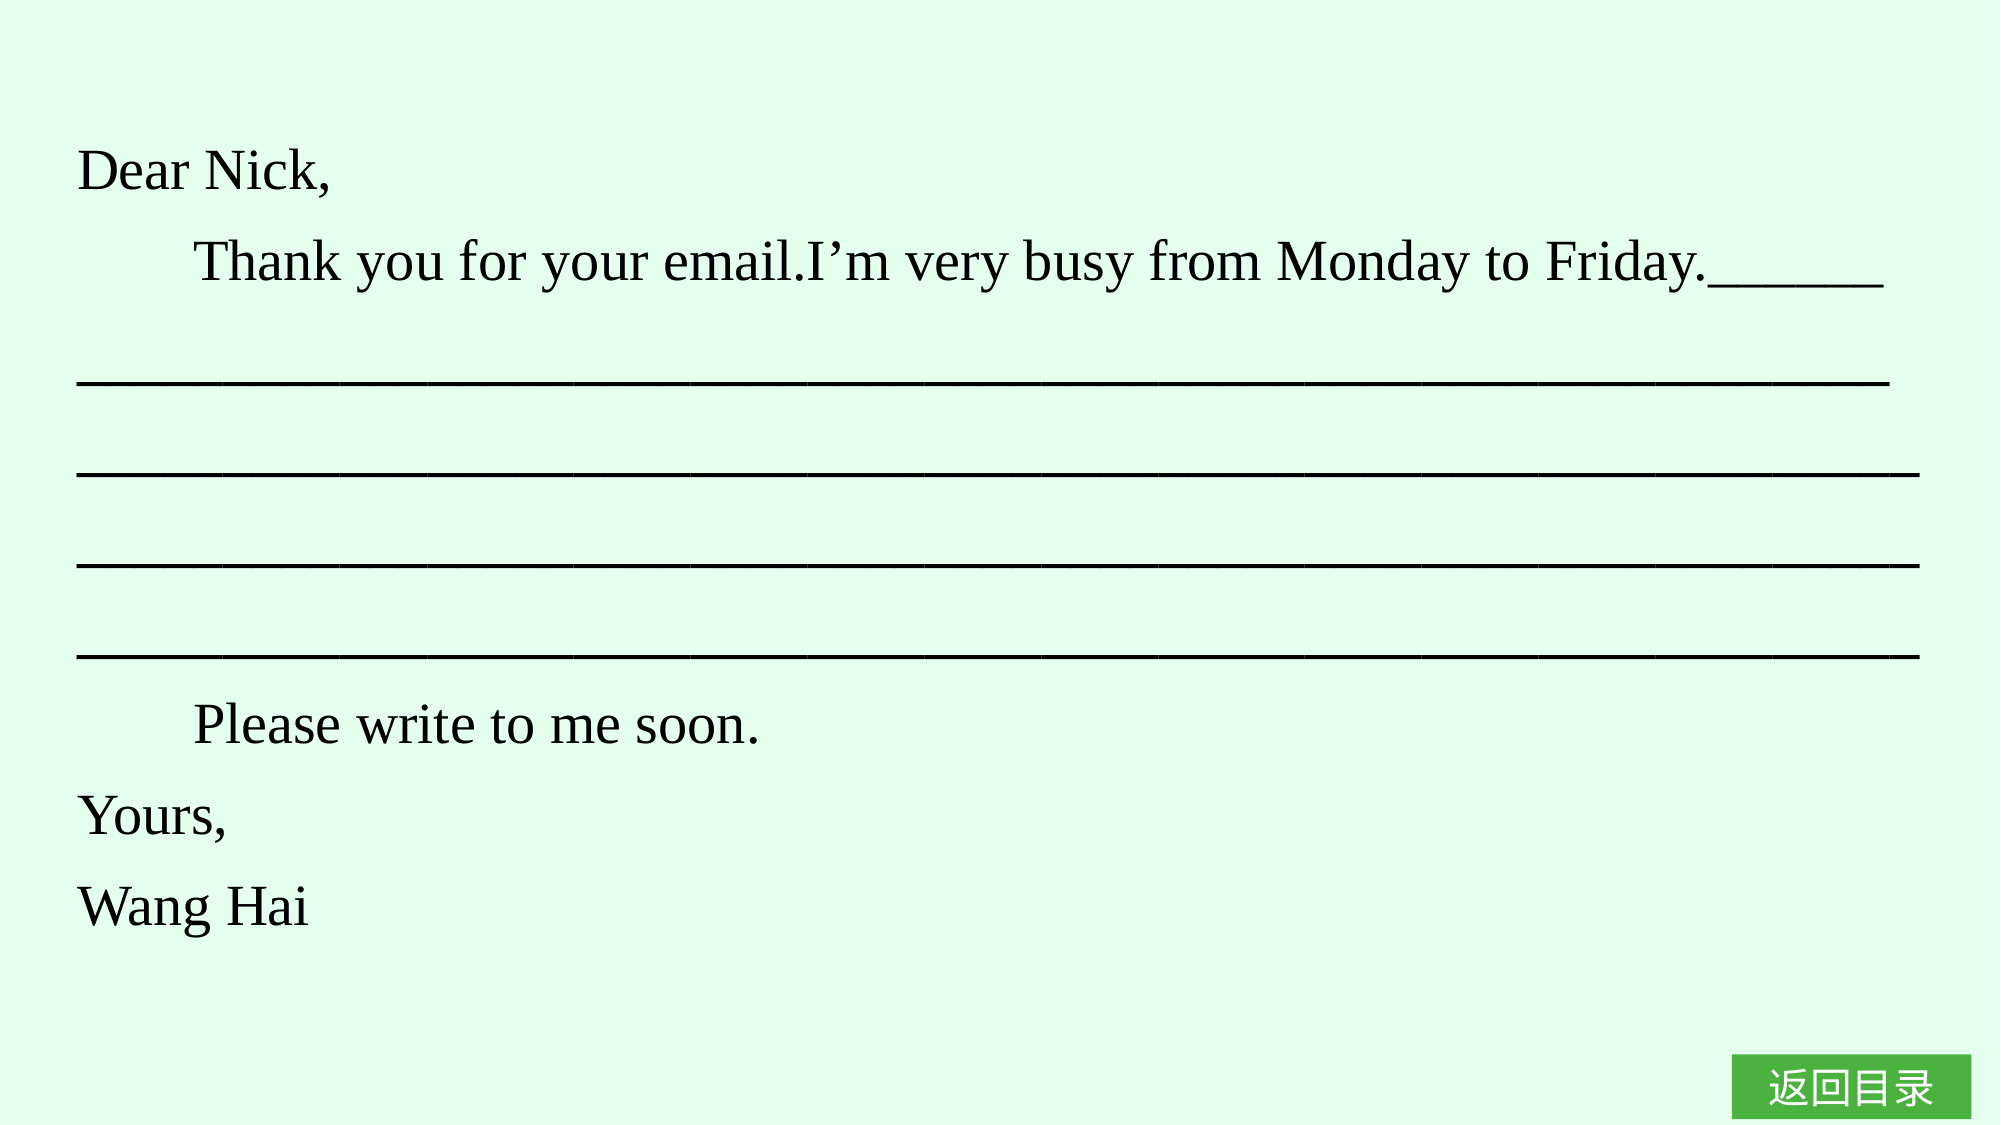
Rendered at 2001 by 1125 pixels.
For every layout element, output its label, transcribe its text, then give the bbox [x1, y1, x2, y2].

text_box ______________________________________________________________ _______________________________________________________________ ______________________________________________________________________________________________________________________________ [62, 292, 1938, 657]
text_box Please write to me soon. Yours, Wang Hai [62, 657, 1938, 945]
text_box Dear Nick, Thank you for your email.I’m very busy from Monday to Friday.______ [62, 103, 1938, 292]
